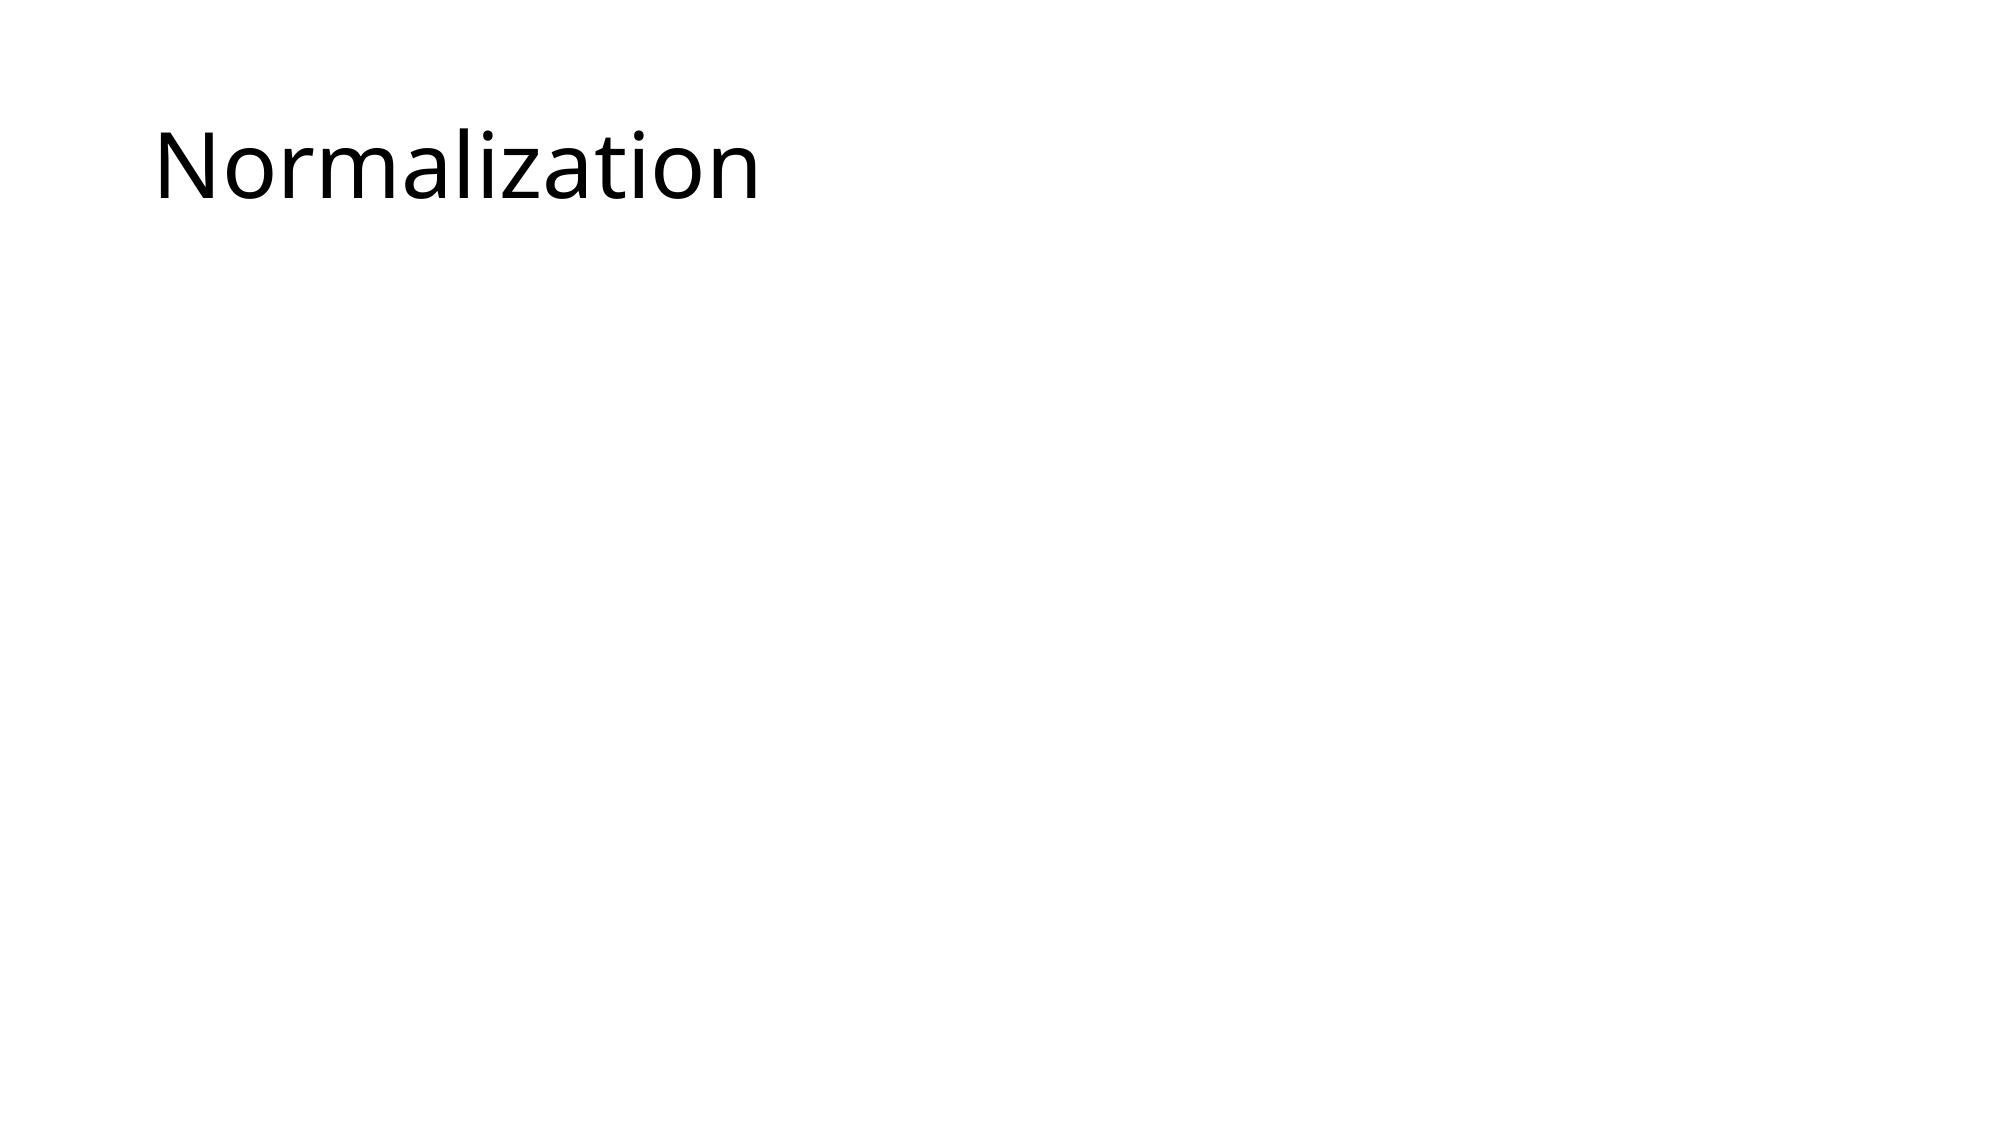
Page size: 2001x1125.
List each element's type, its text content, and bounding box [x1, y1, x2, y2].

title Normalization [137, 59, 1863, 278]
